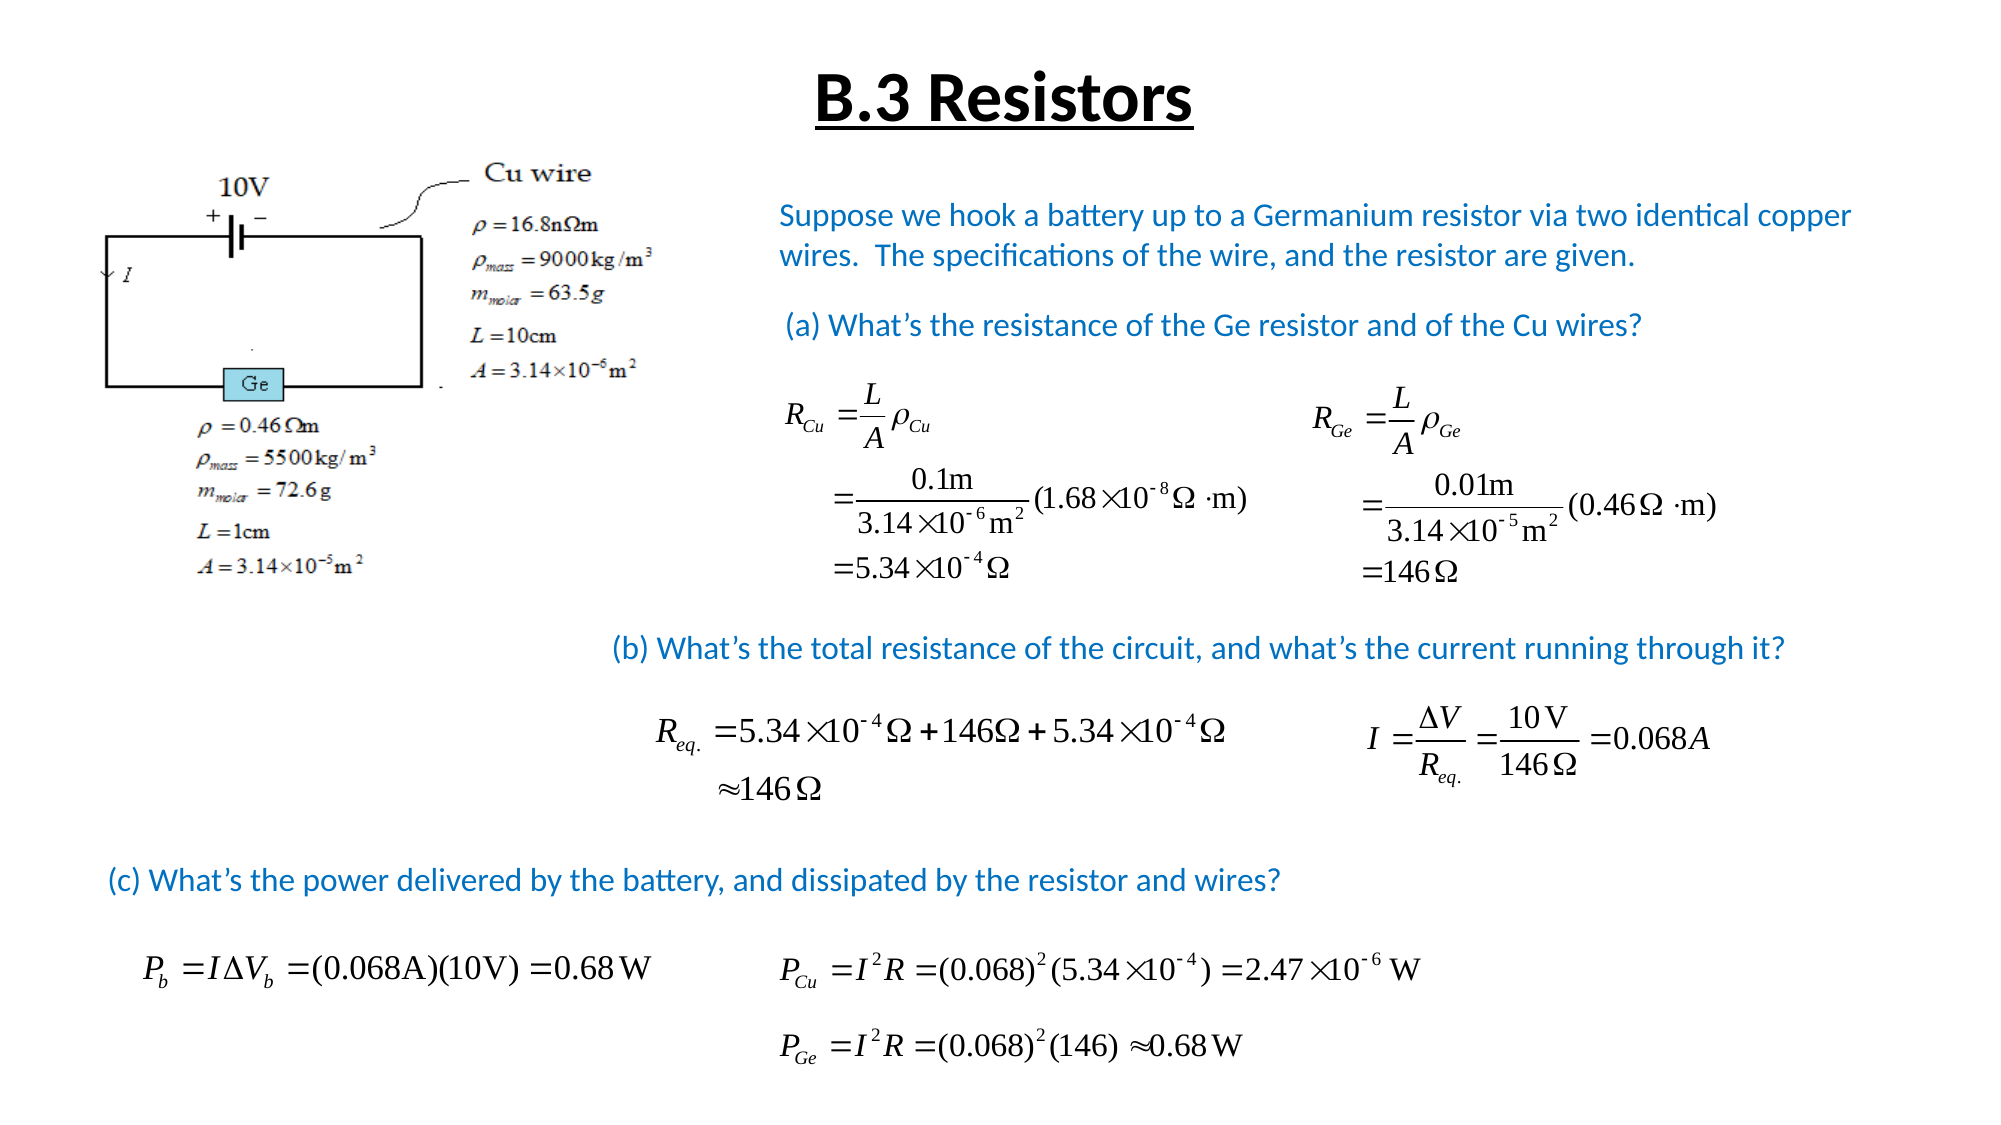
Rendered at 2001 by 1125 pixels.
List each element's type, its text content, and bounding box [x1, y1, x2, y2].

text_box (c) What’s the power delivered by the battery, and dissipated by the resistor and wires? [92, 850, 1299, 906]
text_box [68, 128, 677, 681]
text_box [649, 704, 1234, 816]
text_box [773, 1020, 1250, 1073]
text_box Suppose we hook a battery up to a Germanium resistor via two identical copper wires. The specifications of the wire, and the resistor are given. [764, 186, 1876, 281]
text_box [1306, 377, 1723, 597]
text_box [773, 944, 1429, 997]
text_box (b) What’s the total resistance of the circuit, and what’s the current running through it? [677, 619, 1803, 674]
text_box B.3 Resistors [799, 51, 1292, 145]
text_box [136, 944, 658, 997]
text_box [779, 374, 1253, 594]
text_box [1361, 696, 1715, 794]
text_box (a) What’s the resistance of the Ge resistor and of the Cu wires? [770, 295, 1660, 351]
